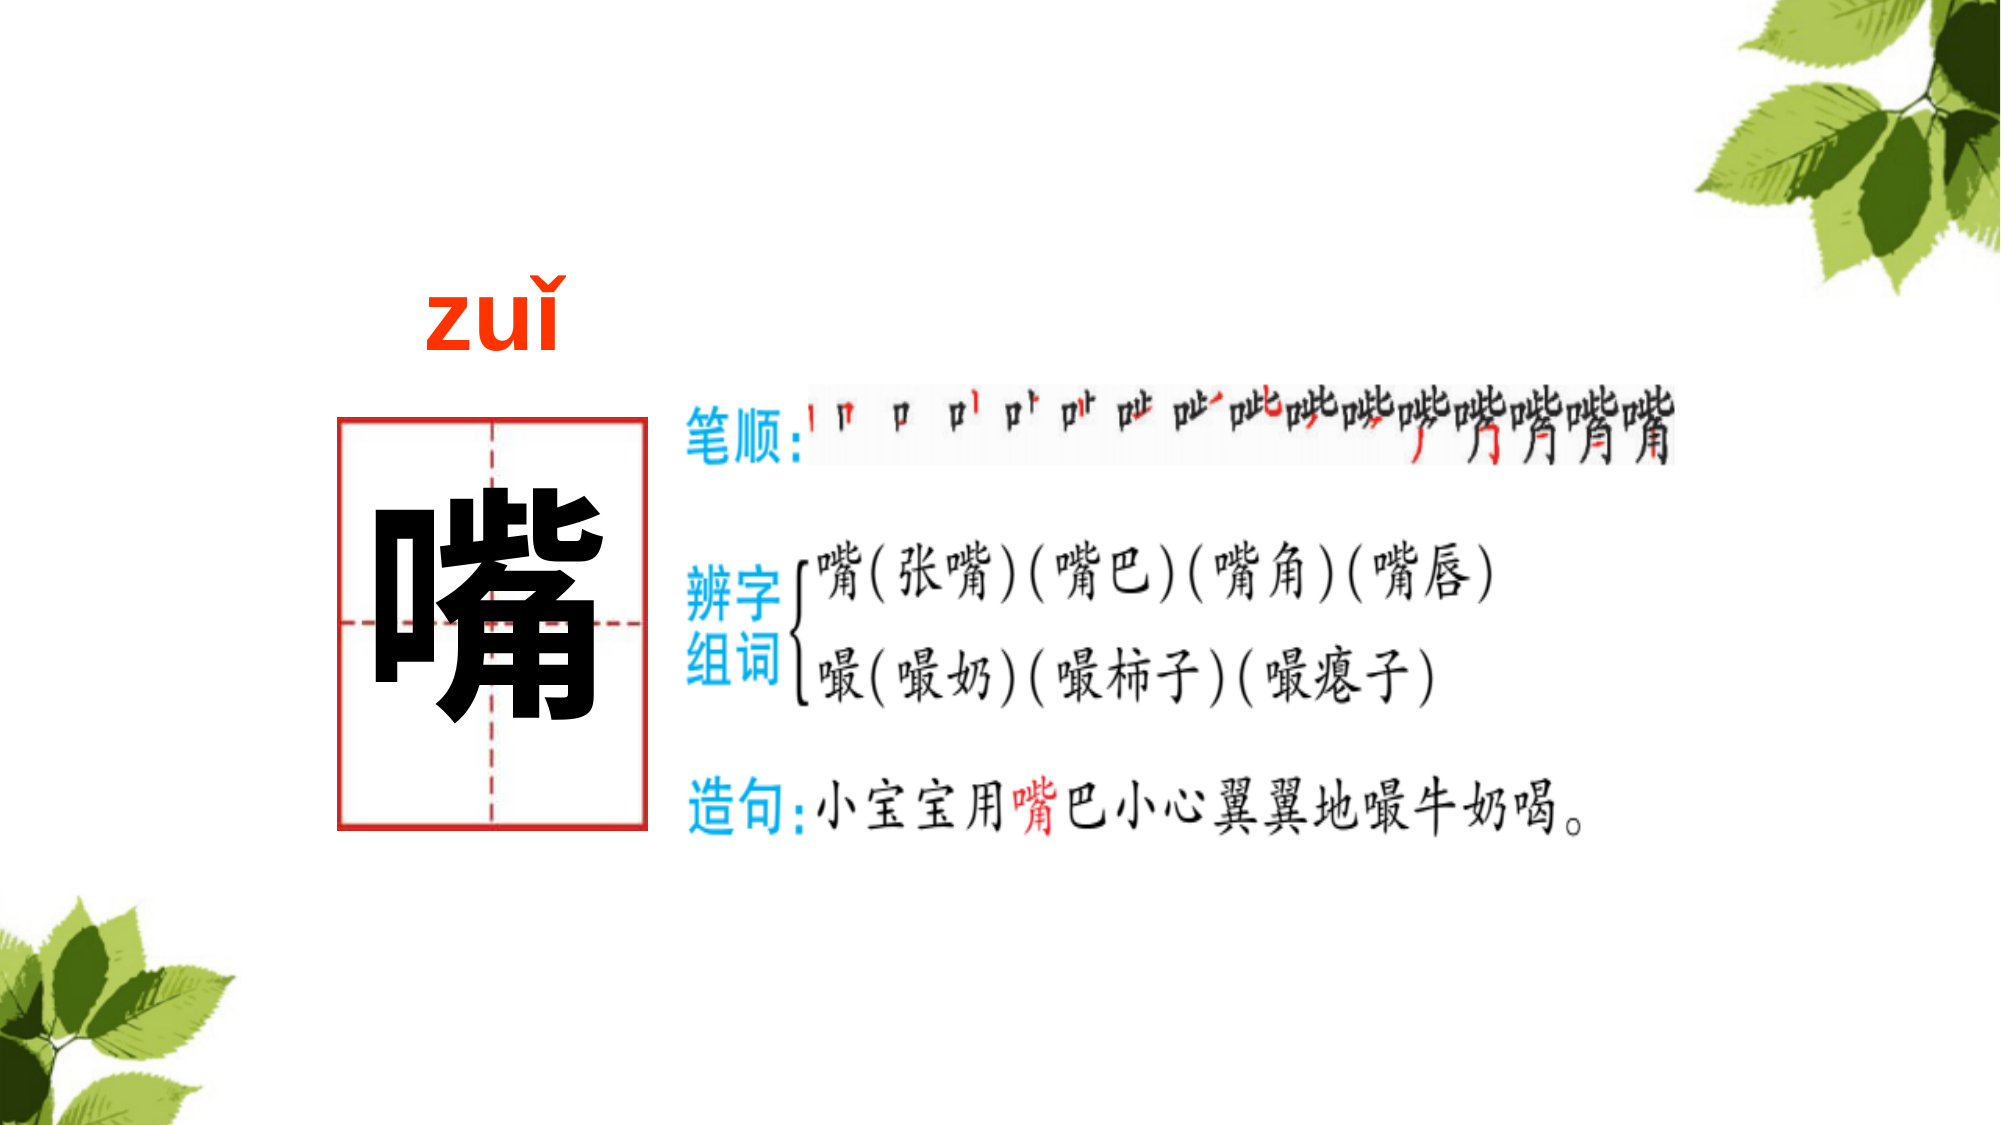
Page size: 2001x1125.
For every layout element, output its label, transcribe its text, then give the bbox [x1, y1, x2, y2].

picture [681, 762, 1590, 846]
picture [1687, 0, 2001, 303]
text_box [334, 417, 648, 831]
picture [681, 379, 1681, 476]
text_box zuǐ [408, 243, 577, 378]
picture [0, 890, 242, 1125]
picture [681, 531, 1501, 717]
